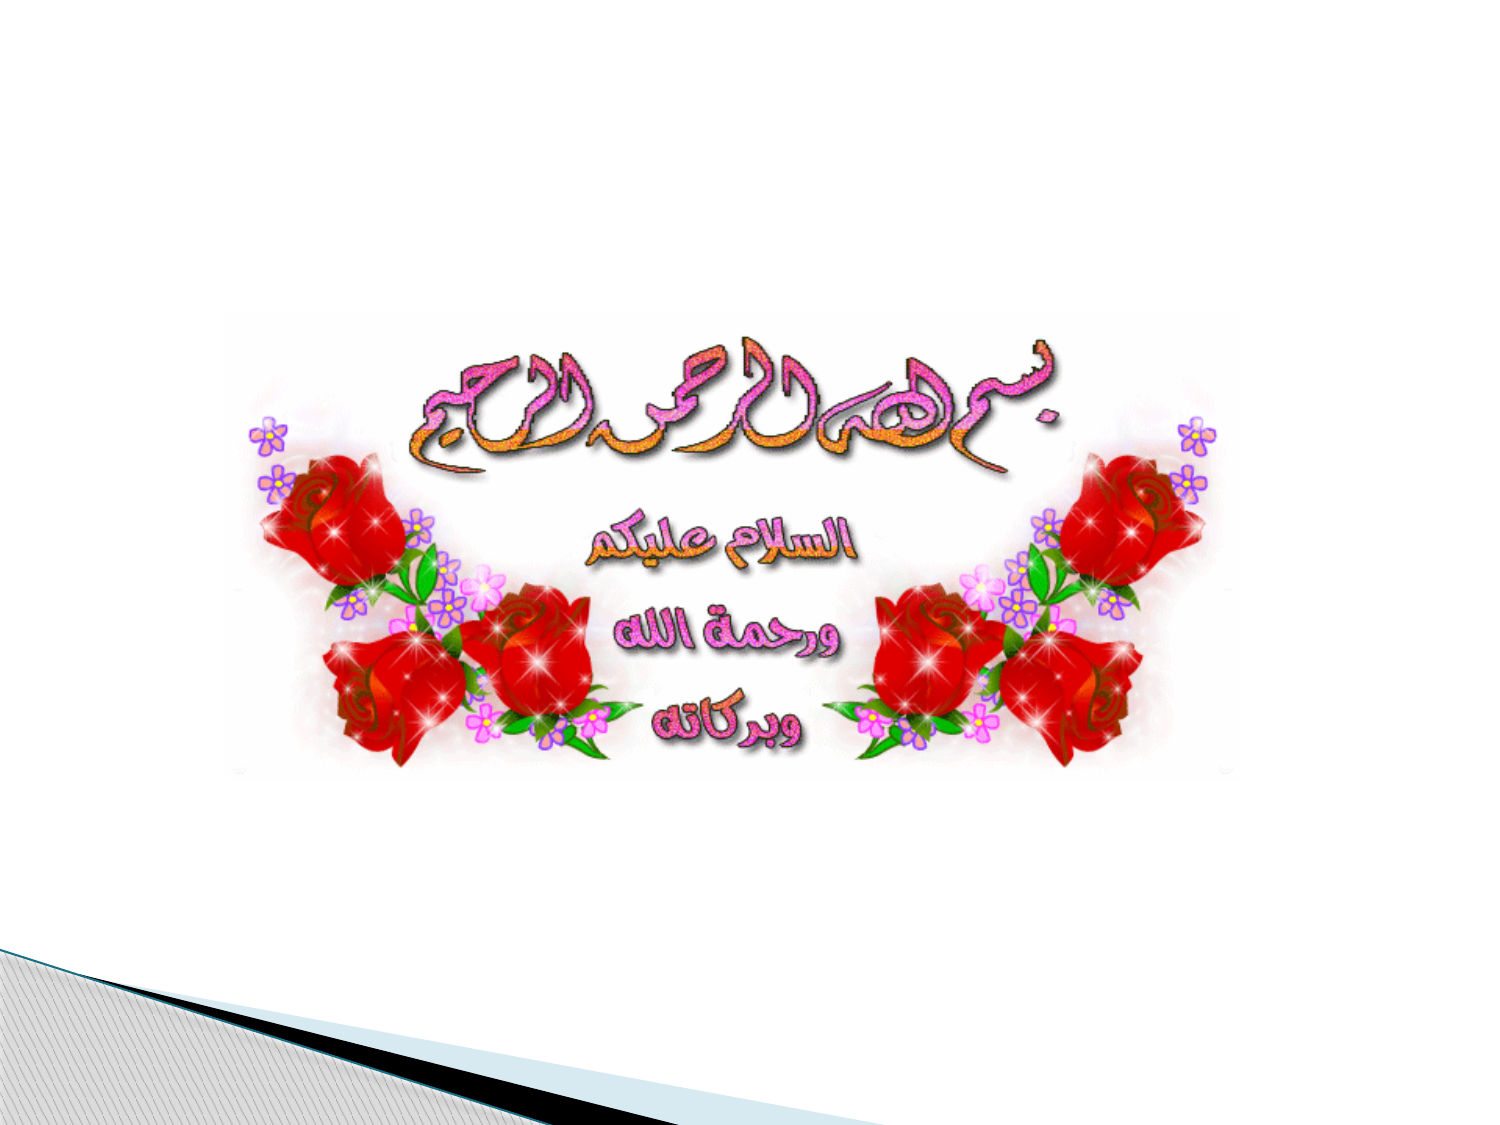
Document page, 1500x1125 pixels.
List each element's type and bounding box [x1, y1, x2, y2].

list [224, 312, 1241, 782]
